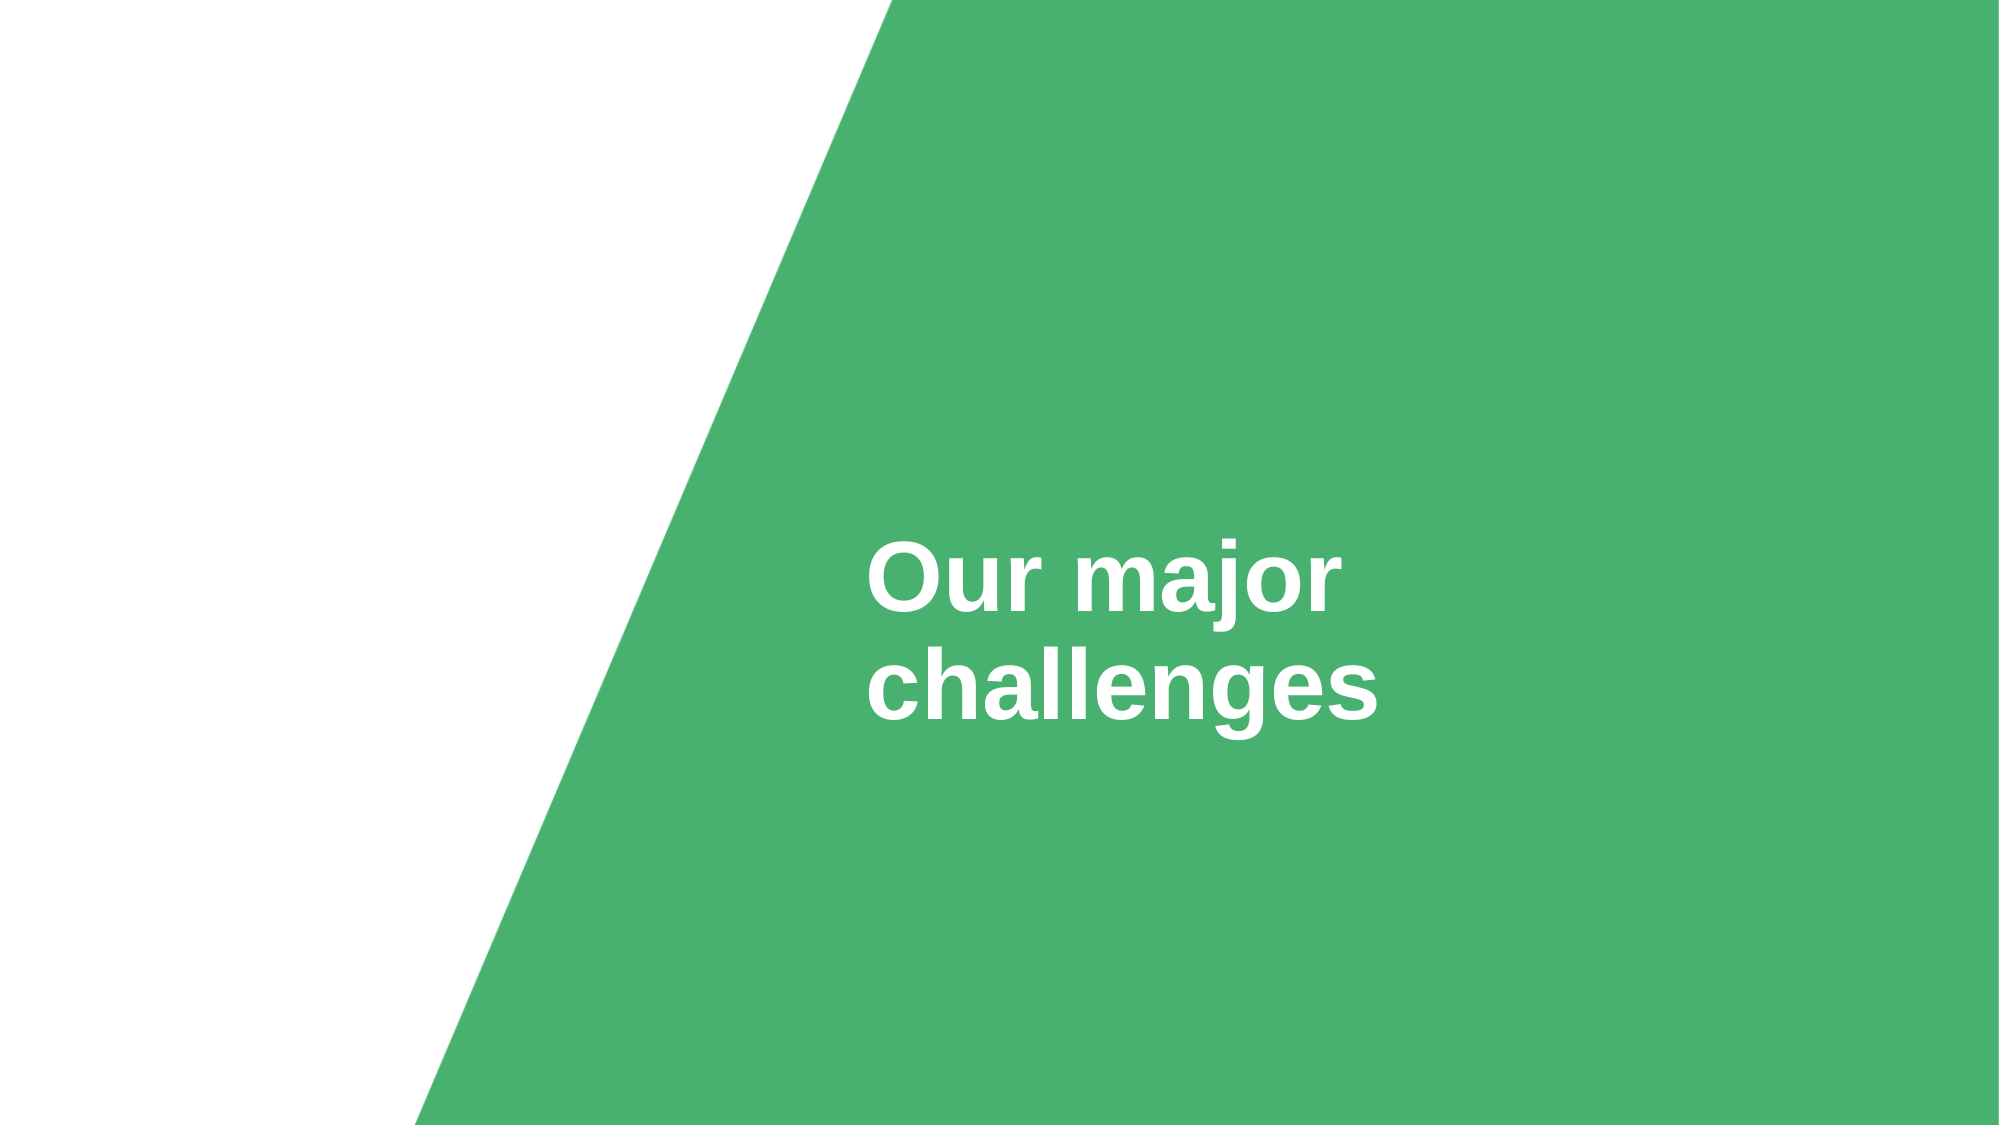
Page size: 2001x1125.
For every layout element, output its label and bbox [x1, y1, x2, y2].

picture [415, 0, 2001, 1125]
